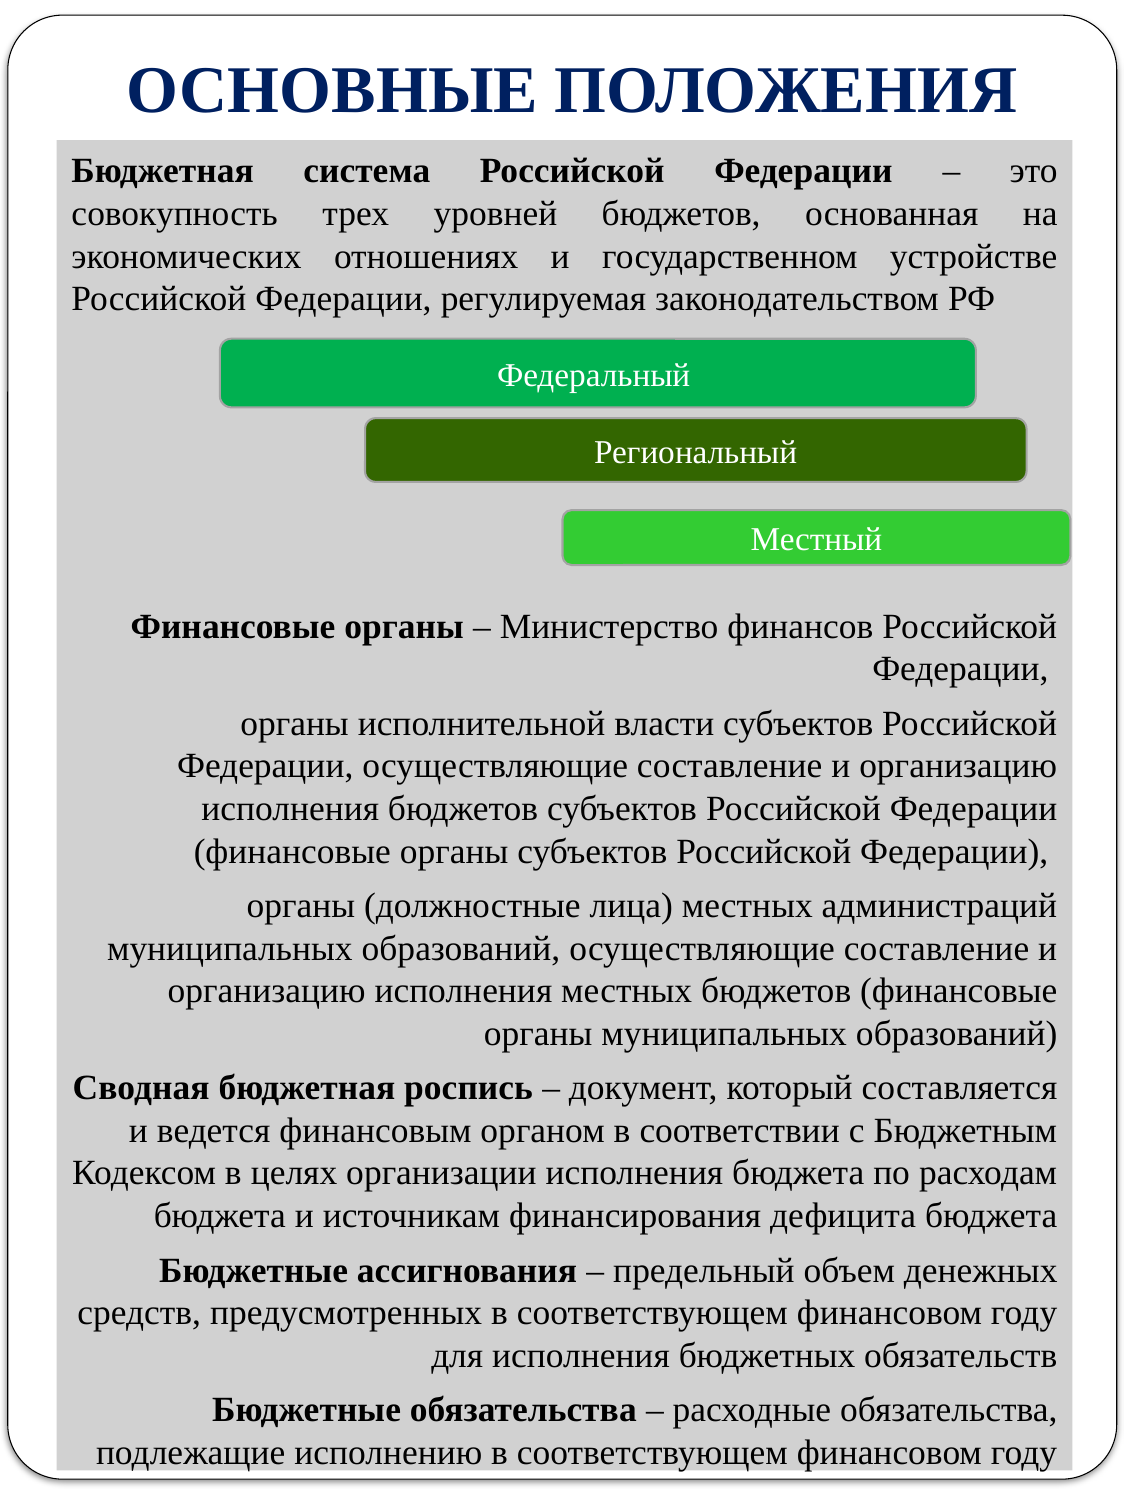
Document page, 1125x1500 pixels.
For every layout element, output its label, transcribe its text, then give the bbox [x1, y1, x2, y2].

text_box Региональный [363, 417, 1028, 483]
text_box Федеральный [218, 337, 977, 409]
text_box Местный [561, 509, 1072, 567]
title ОСНОВНЫЕ ПОЛОЖЕНИЯ [112, 29, 1069, 140]
list Бюджетная система Российской Федерации – это совокупность трех уровней бюджетов, основанная на экономических отношениях и государственном устройстве Российской Федерации, регулируемая законодательством РФ Финансовые органы – Министерство финансов Российской Федерации, органы исполнительной власти субъектов Российской Федерации, осуществляющие составление и организацию исполнения бюджетов субъектов Российской Федерации (финансовые органы субъектов Российской Федерации), органы (должностные лица) местных администраций муниципальных образований, осуществляющие составление и организацию исполнения местных бюджетов (финансовые органы муниципальных образований) Сводная бюджетная роспись – документ, который составляется и ведется финансовым органом в соответствии с Бюджетным Кодексом в целях организации исполнения бюджета по расходам бюджета и источникам финансирования дефицита бюджета Бюджетные ассигнования – предельный объем денежных средств, предусмотренных в соответствующем финансовом году для исполнения бюджетных обязательств Бюджетные обязательства – расходные обязательства, подлежащие исполнению в соответствующем финансовом году [56, 140, 1073, 1471]
